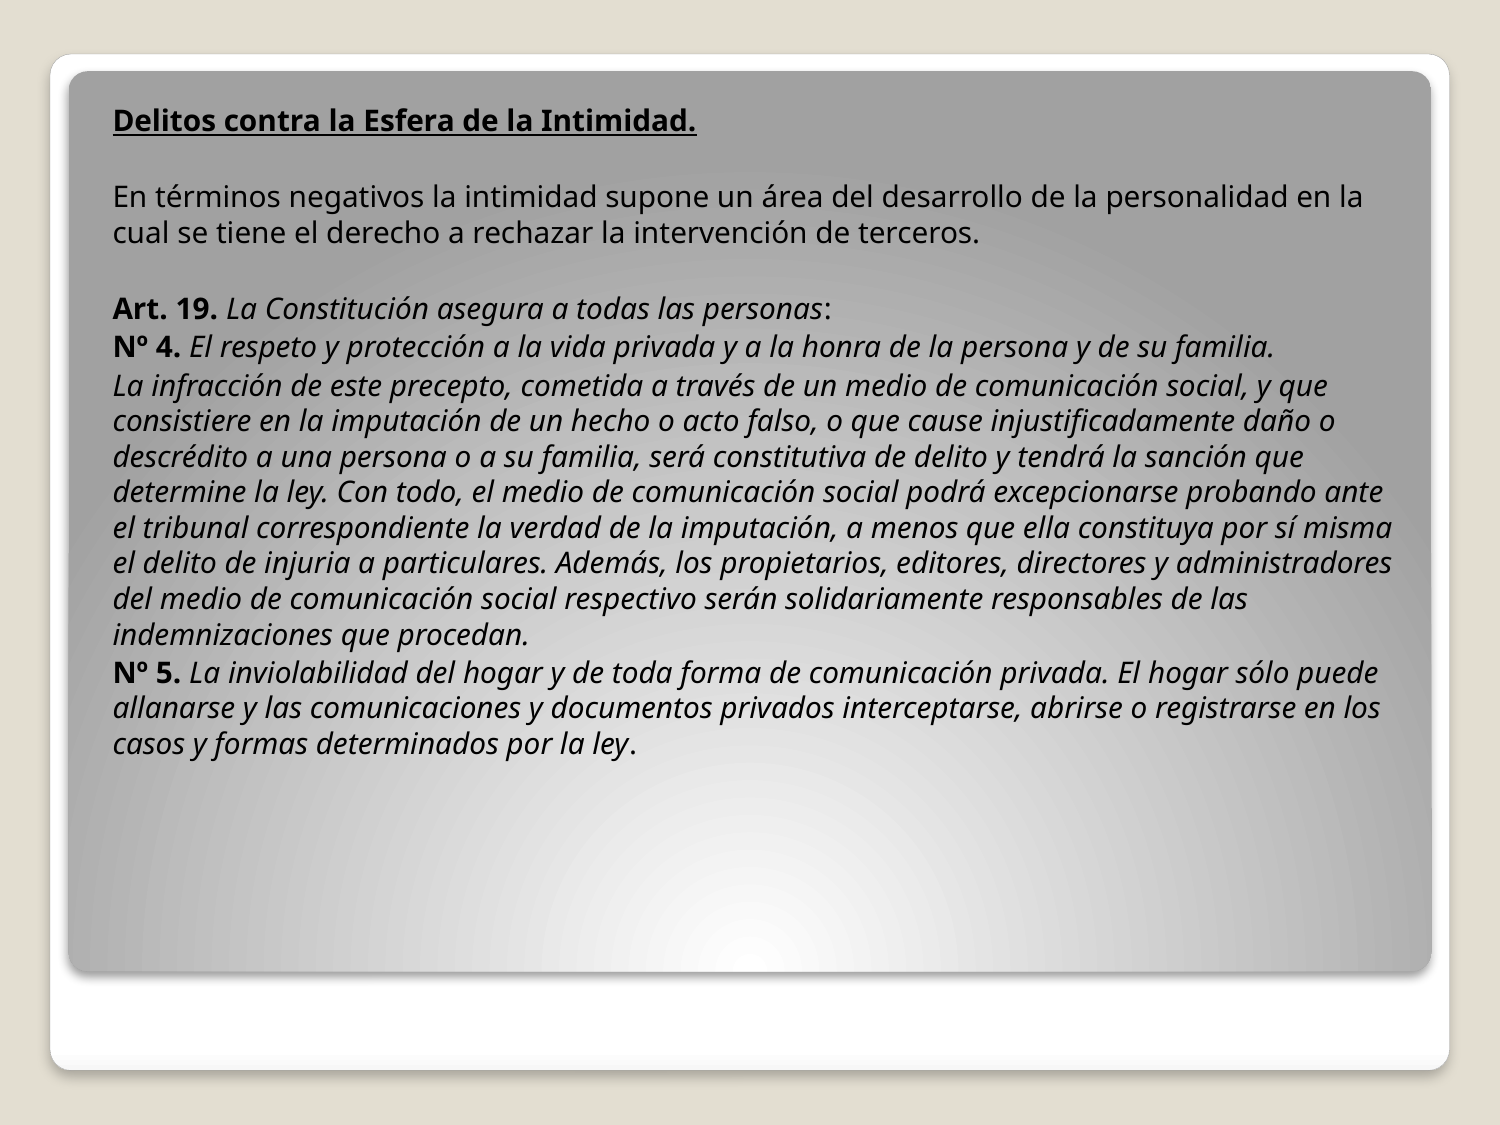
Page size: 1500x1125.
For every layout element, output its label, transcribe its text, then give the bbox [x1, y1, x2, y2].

list Delitos contra la Esfera de la Intimidad. En términos negativos la intimidad supone un área del desarrollo de la personalidad en la cual se tiene el derecho a rechazar la intervención de terceros. Art. 19. La Constitución asegura a todas las personas: Nº 4. El respeto y protección a la vida privada y a la honra de la persona y de su familia. La infracción de este precepto, cometida a través de un medio de comunicación social, y que consistiere en la imputación de un hecho o acto falso, o que cause injustificadamente daño o descrédito a una persona o a su familia, será constitutiva de delito y tendrá la sanción que determine la ley. Con todo, el medio de comunicación social podrá excepcionarse probando ante el tribunal correspondiente la verdad de la imputación, a menos que ella constituya por sí misma el delito de injuria a particulares. Además, los propietarios, editores, directores y administradores del medio de comunicación social respectivo serán solidariamente responsables de las indemnizaciones que procedan. Nº 5. La inviolabilidad del hogar y de toda forma de comunicación privada. El hogar sólo puede allanarse y las comunicaciones y documentos privados interceptarse, abrirse o registrarse en los casos y formas determinados por la ley. [82, 86, 1425, 774]
